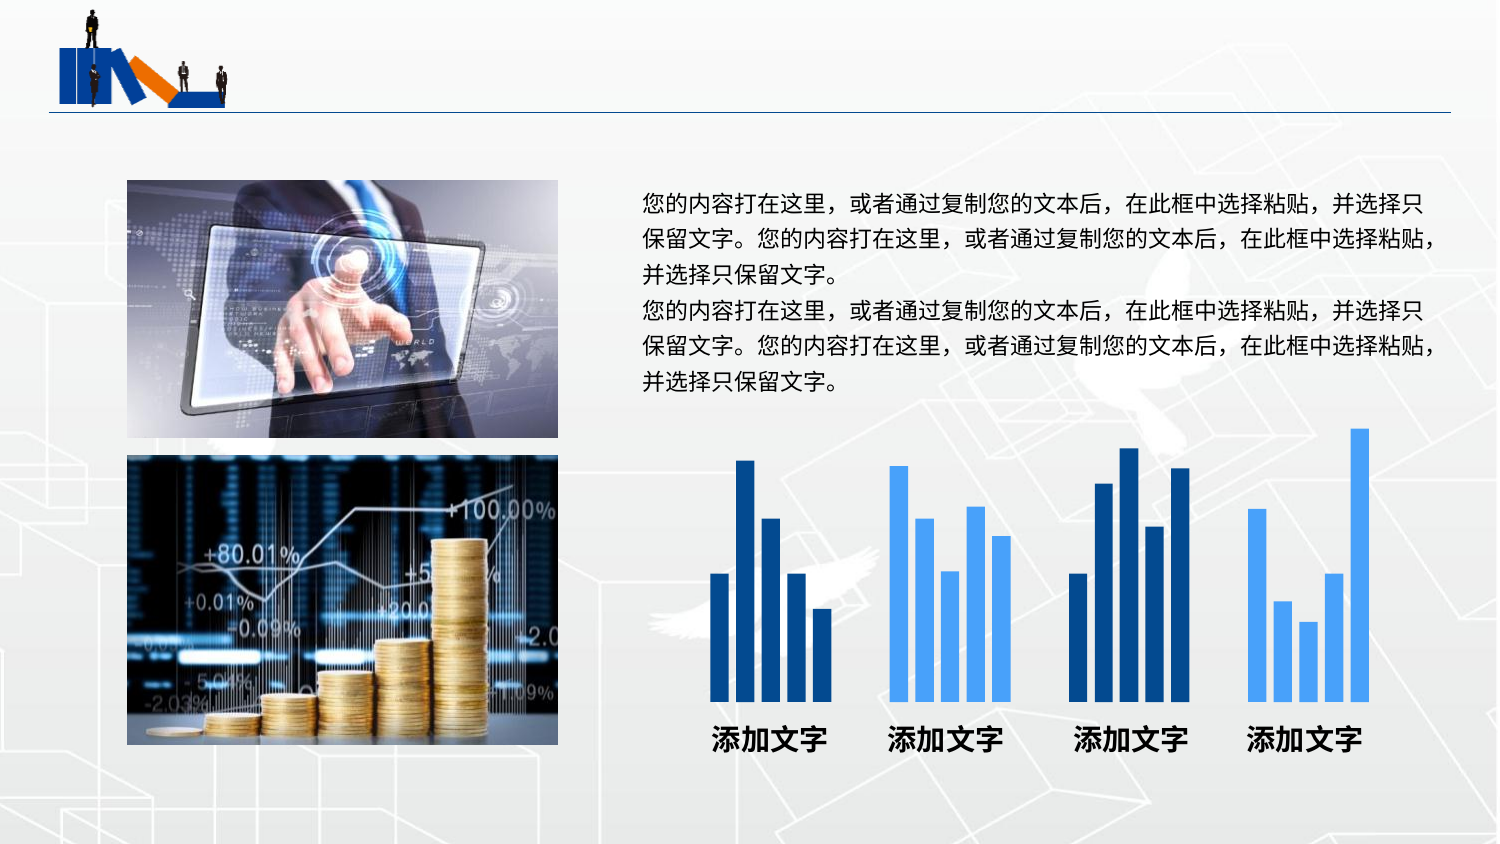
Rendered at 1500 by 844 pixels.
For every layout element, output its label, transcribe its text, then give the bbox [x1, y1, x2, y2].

text_box 添加文字 [697, 713, 872, 764]
text_box 添加文字 [1231, 713, 1412, 764]
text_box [710, 428, 1369, 703]
text_box 您的内容打在这里，或者通过复制您的文本后，在此框中选择粘贴，并选择只保留文字。您的内容打在这里，或者通过复制您的文本后，在此框中选择粘贴，并选择只保留文字。 您的内容打在这里，或者通过复制您的文本后，在此框中选择粘贴，并选择只保留文字。您的内容打在这里，或者通过复制您的文本后，在此框中选择粘贴，并选择只保留文字。 [627, 173, 1459, 403]
picture [0, 0, 1500, 844]
text_box 添加文字 [1058, 713, 1231, 764]
text_box 添加文字 [872, 713, 1053, 764]
